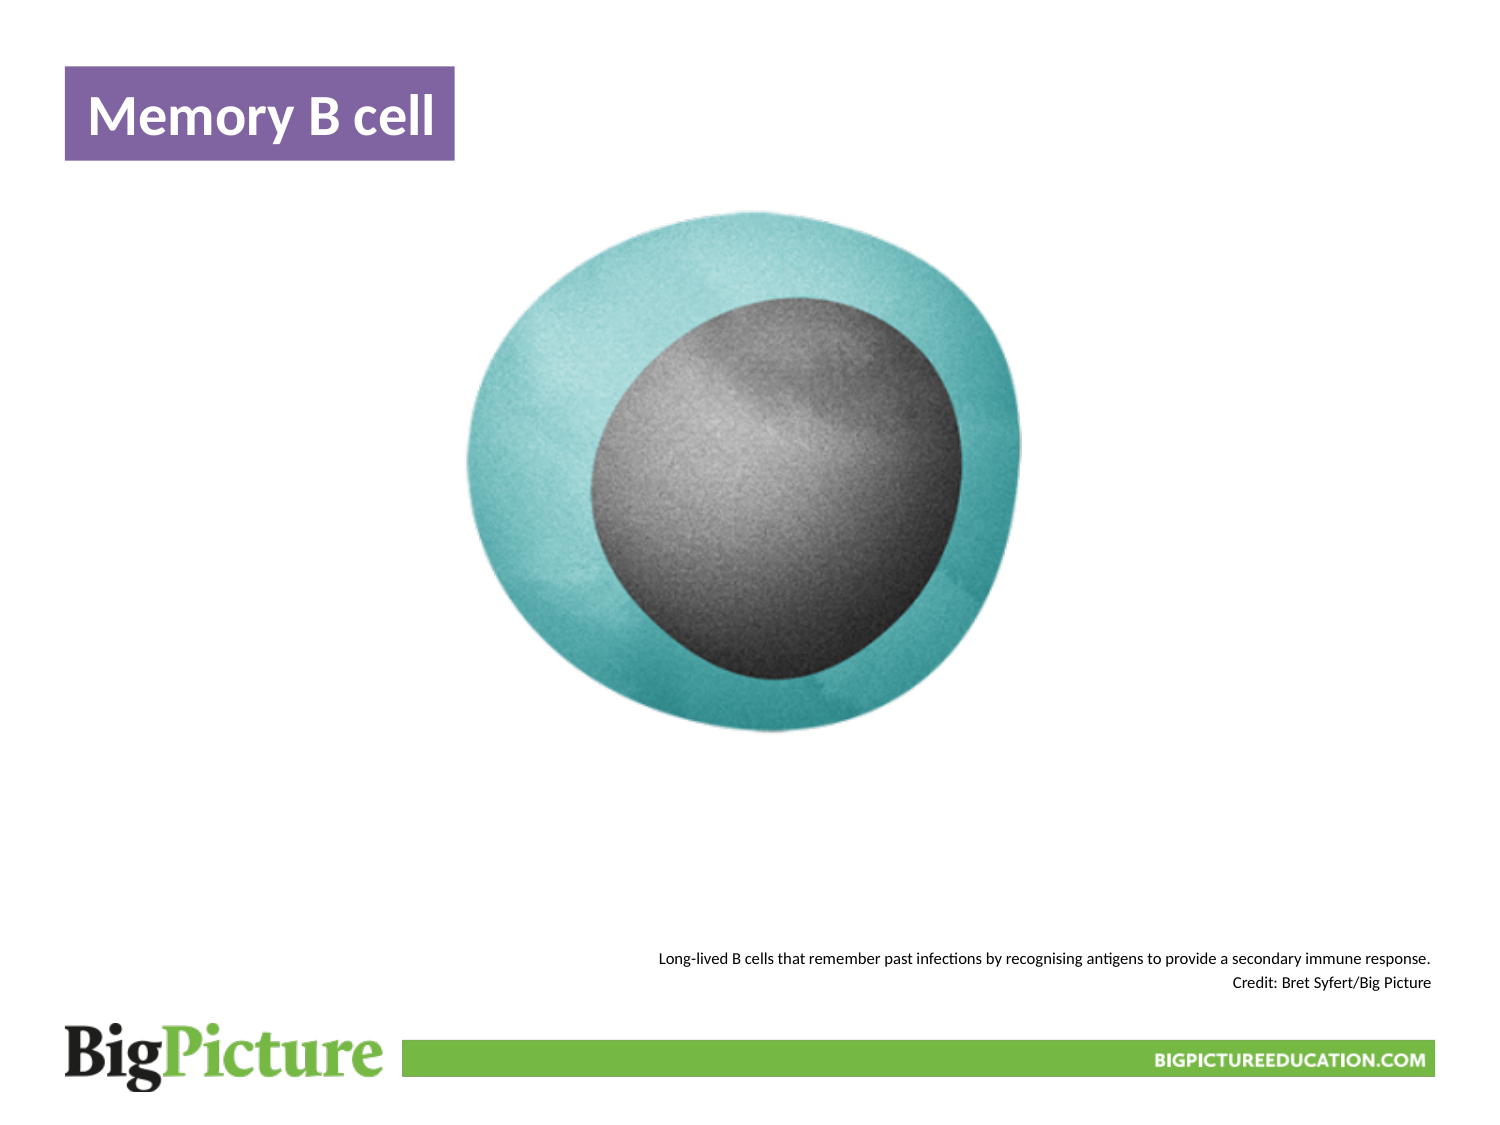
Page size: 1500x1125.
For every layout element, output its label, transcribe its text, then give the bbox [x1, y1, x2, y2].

picture [64, 1022, 1436, 1092]
text_box [63, 64, 72, 71]
picture [0, 72, 1500, 917]
text_box Memory B cell [72, 63, 479, 71]
text_box Long-lived B cells that remember past infections by recognising antigens to provide a secondary immune response. Credit: Bret Syfert/Big Picture [64, 940, 1447, 1012]
